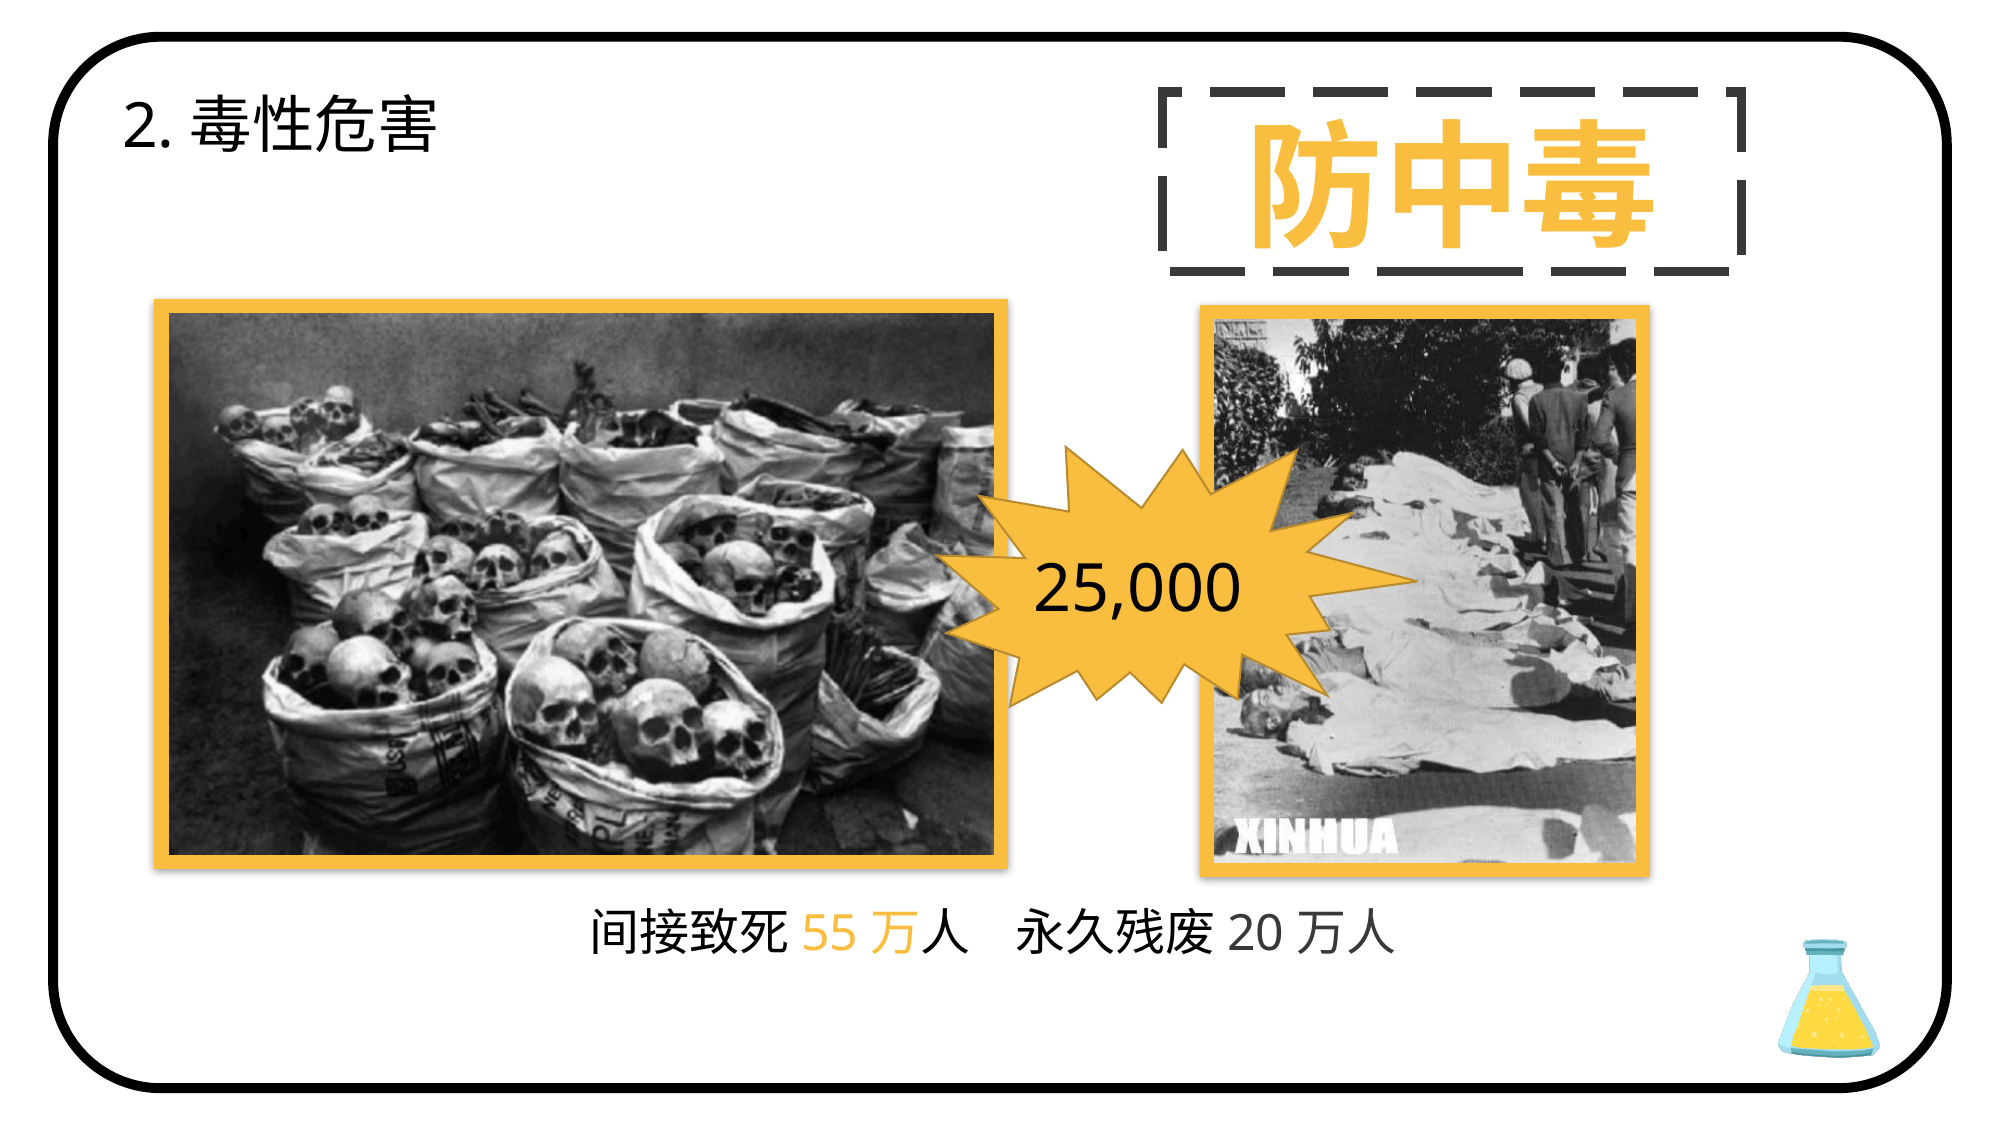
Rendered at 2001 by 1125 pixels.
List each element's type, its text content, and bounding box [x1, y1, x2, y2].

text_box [937, 423, 1410, 743]
picture [1778, 939, 1880, 1058]
text_box 防中毒 [1161, 91, 1742, 273]
text_box 2.毒性危害 [107, 77, 933, 168]
picture [1214, 319, 1636, 863]
text_box 间接致死55万人 永久残废20万人 [574, 893, 1473, 968]
picture [168, 313, 994, 855]
